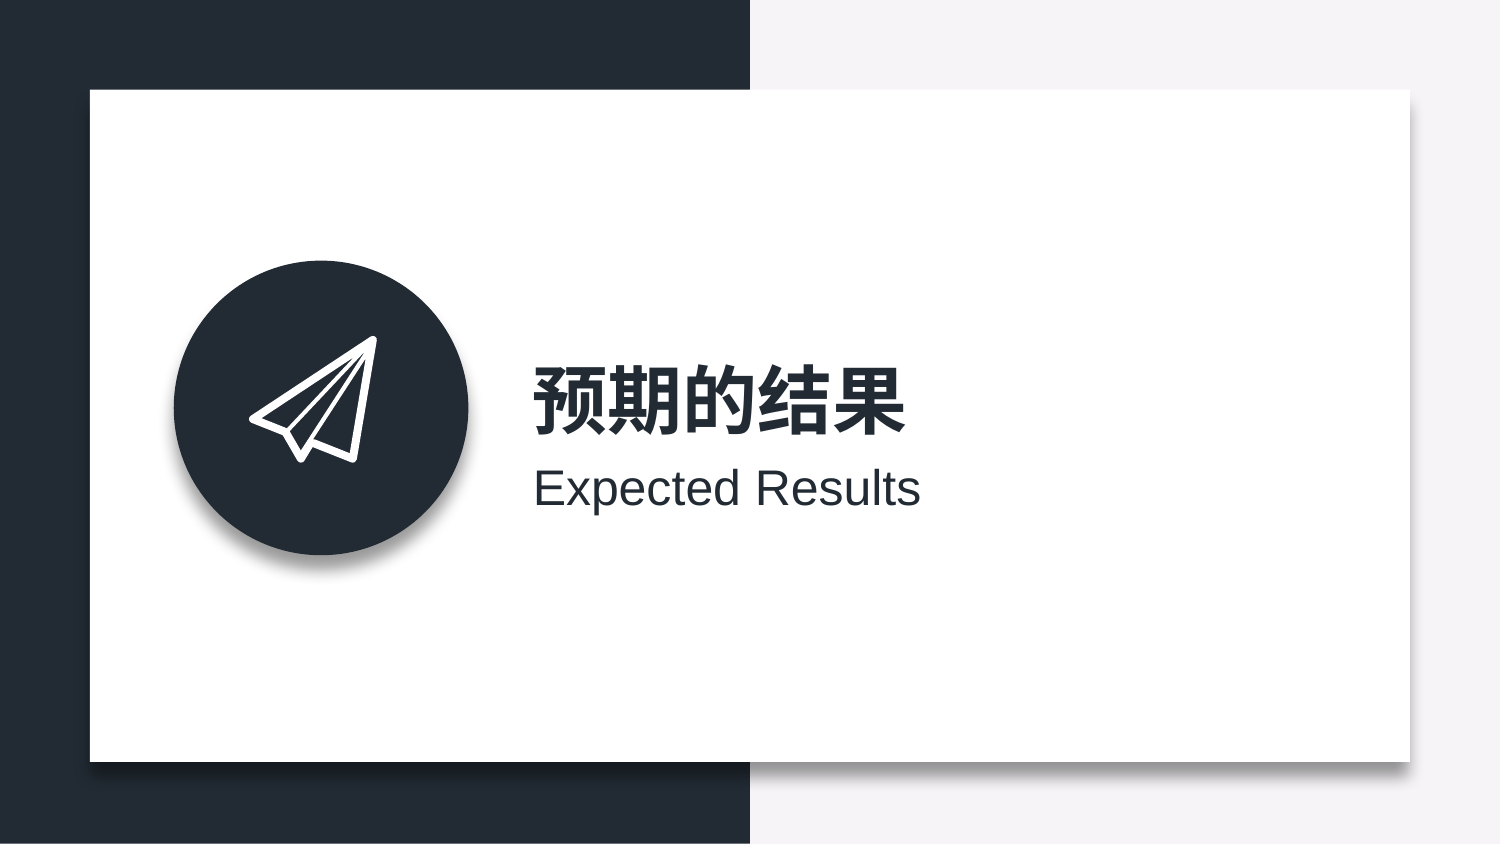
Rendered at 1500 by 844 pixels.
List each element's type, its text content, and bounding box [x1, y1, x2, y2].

text_box [248, 335, 377, 463]
text_box 预期的结果 [517, 346, 923, 451]
text_box Expected Results [518, 448, 937, 523]
text_box [89, 89, 1411, 763]
text_box [172, 259, 470, 557]
